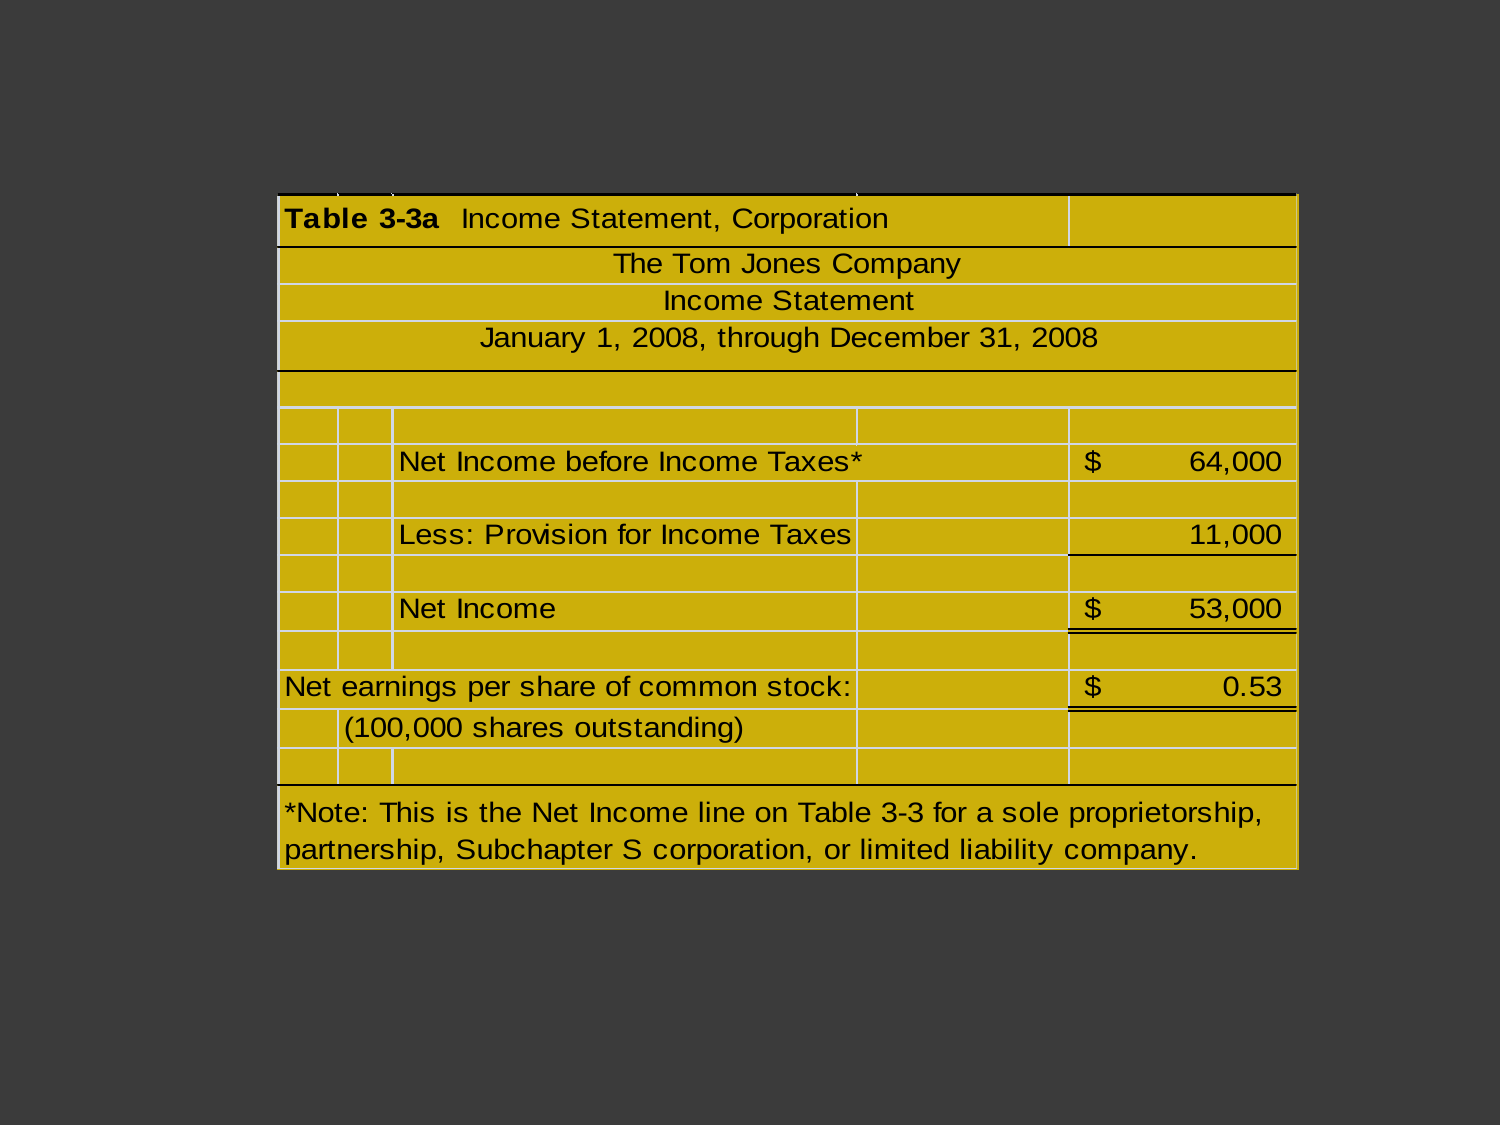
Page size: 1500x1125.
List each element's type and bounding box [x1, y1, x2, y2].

text_box [277, 193, 1299, 871]
